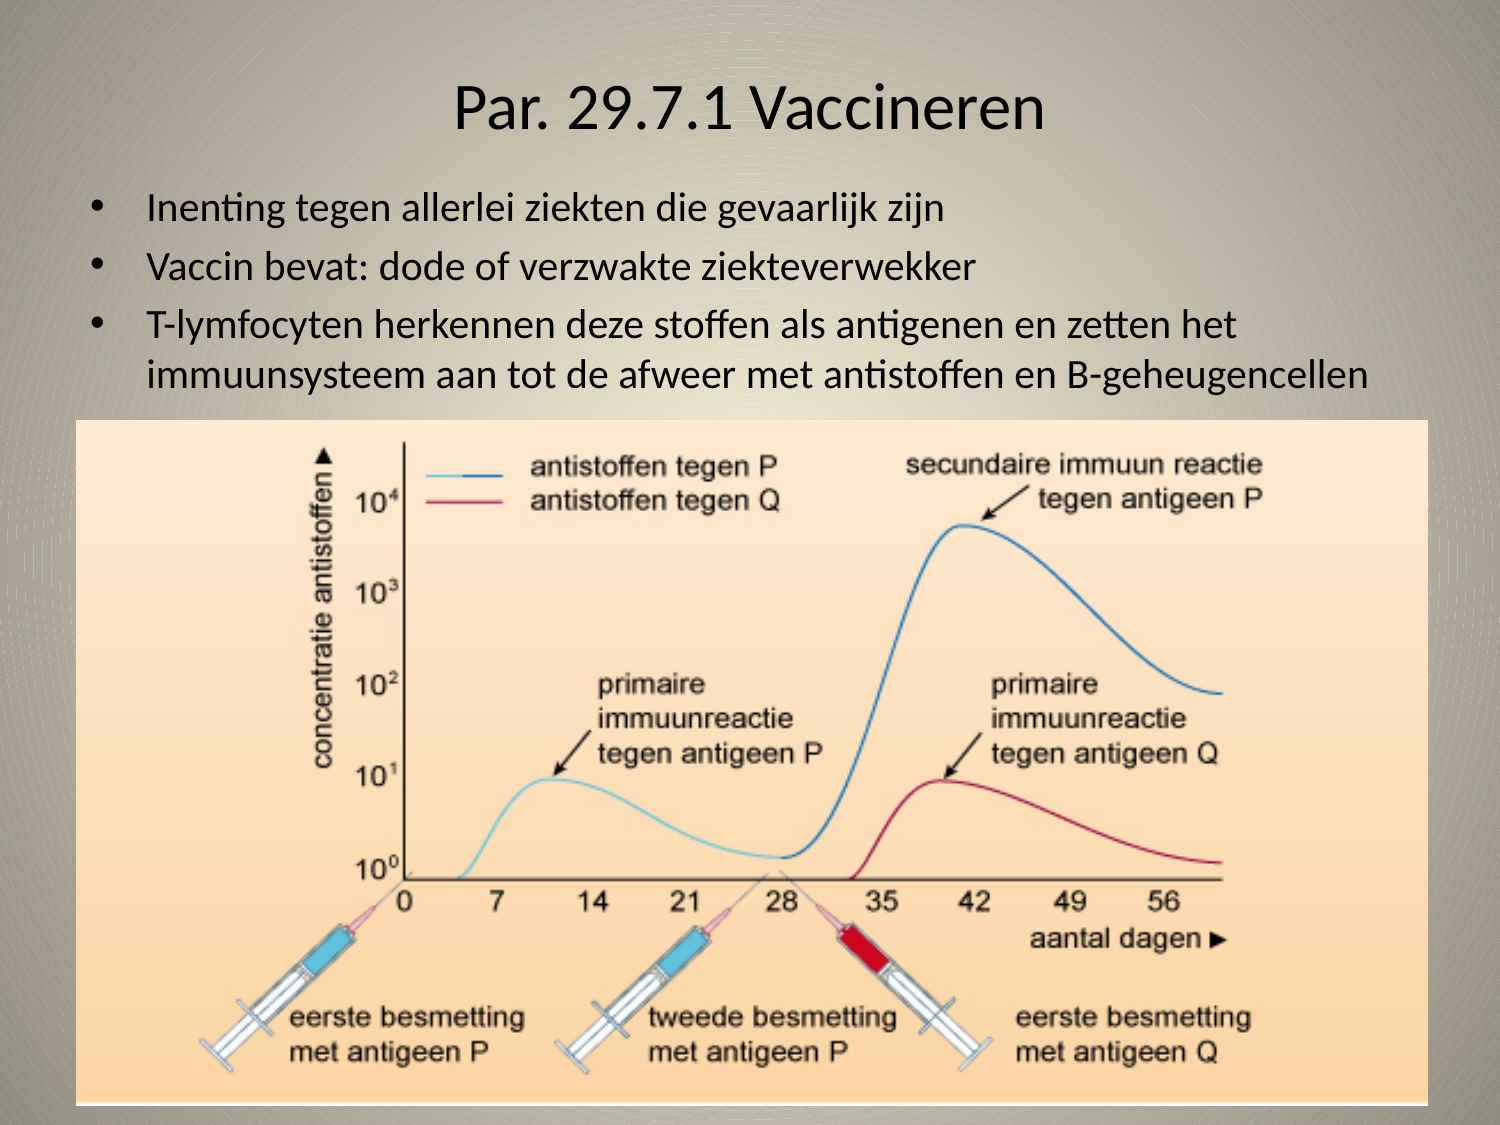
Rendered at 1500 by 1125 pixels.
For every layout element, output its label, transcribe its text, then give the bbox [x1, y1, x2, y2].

picture [76, 420, 1428, 1107]
list Inenting tegen allerlei ziekten die gevaarlijk zijn Vaccin bevat: dode of verzwakte ziekteverwekker T-lymfocyten herkennen deze stoffen als antigenen en zetten het immuunsysteem aan tot de afweer met antistoffen en B-geheugencellen [75, 172, 1425, 420]
title Par. 29.7.1 Vaccineren [75, 45, 1425, 161]
